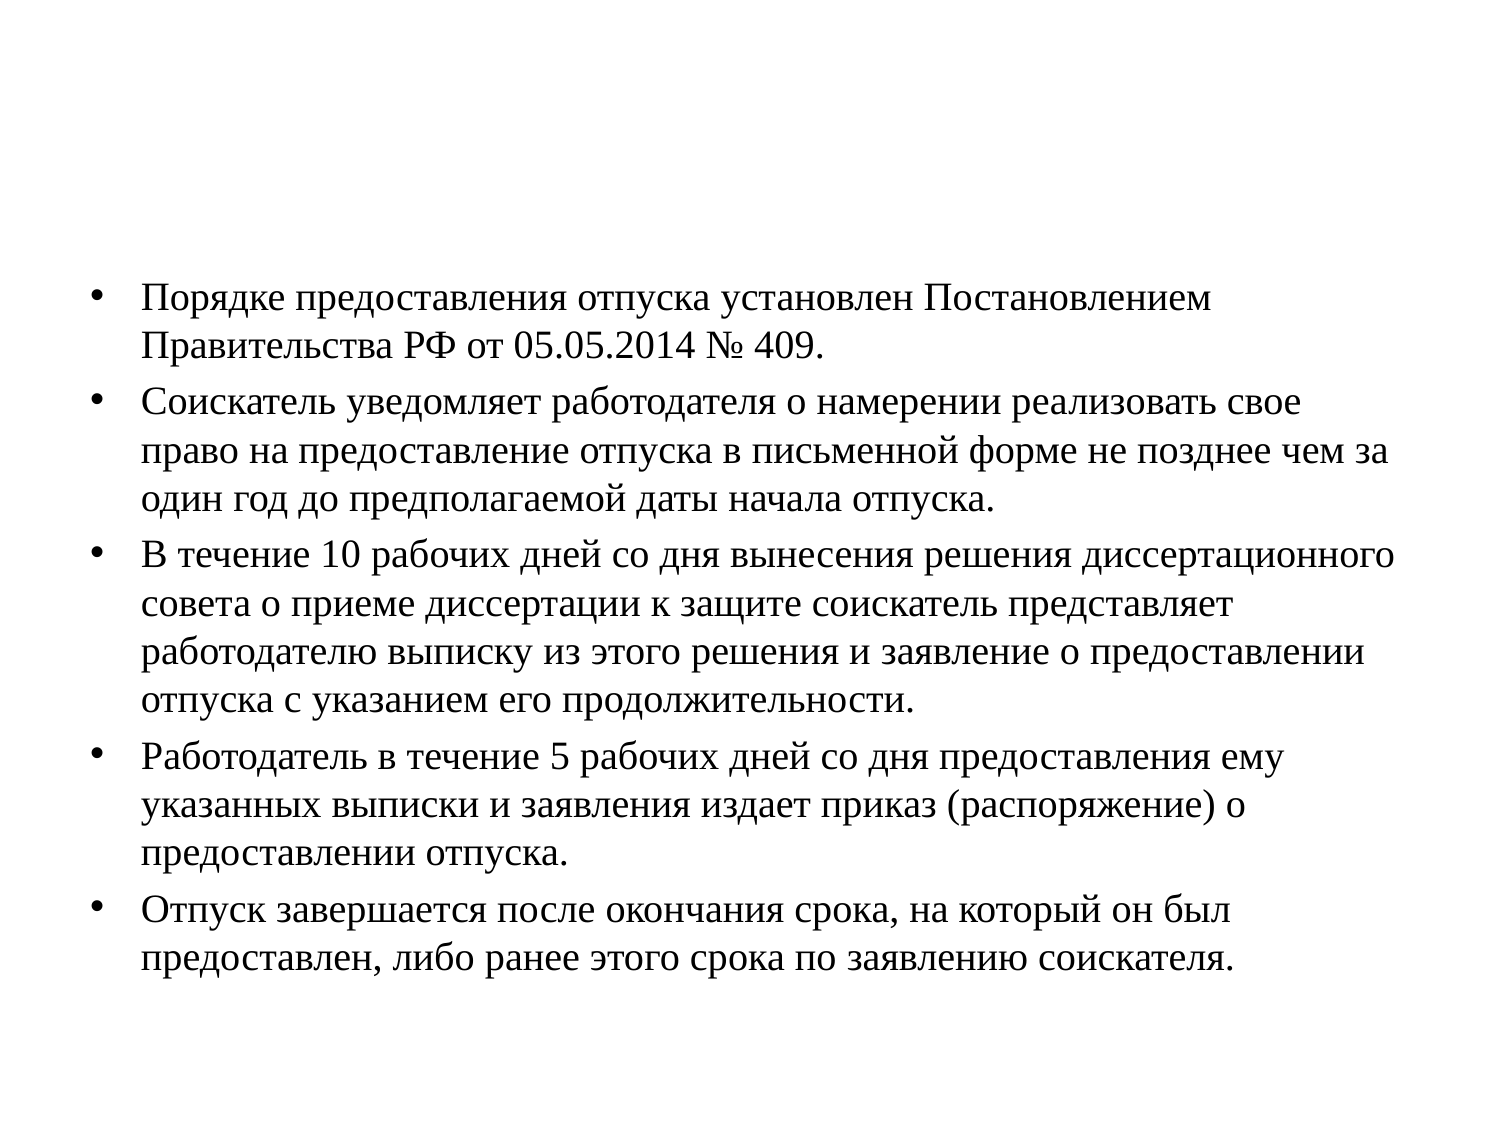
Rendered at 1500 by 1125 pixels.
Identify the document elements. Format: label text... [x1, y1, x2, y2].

list Порядке предоставления отпуска установлен Постановлением Правительства РФ от 05.05.2014 № 409. Соискатель уведомляет работодателя о намерении реализовать свое право на предоставление отпуска в письменной форме не позднее чем за один год до предполагаемой даты начала отпуска. В течение 10 рабочих дней со дня вынесения решения диссертационного совета о приеме диссертации к защите соискатель представляет работодателю выписку из этого решения и заявление о предоставлении отпуска с указанием его продолжительности. Работодатель в течение 5 рабочих дней со дня предоставления ему указанных выписки и заявления издает приказ (распоряжение) о предоставлении отпуска. Отпуск завершается после окончания срока, на который он был предоставлен, либо ранее этого срока по заявлению соискателя. [75, 262, 1425, 1005]
